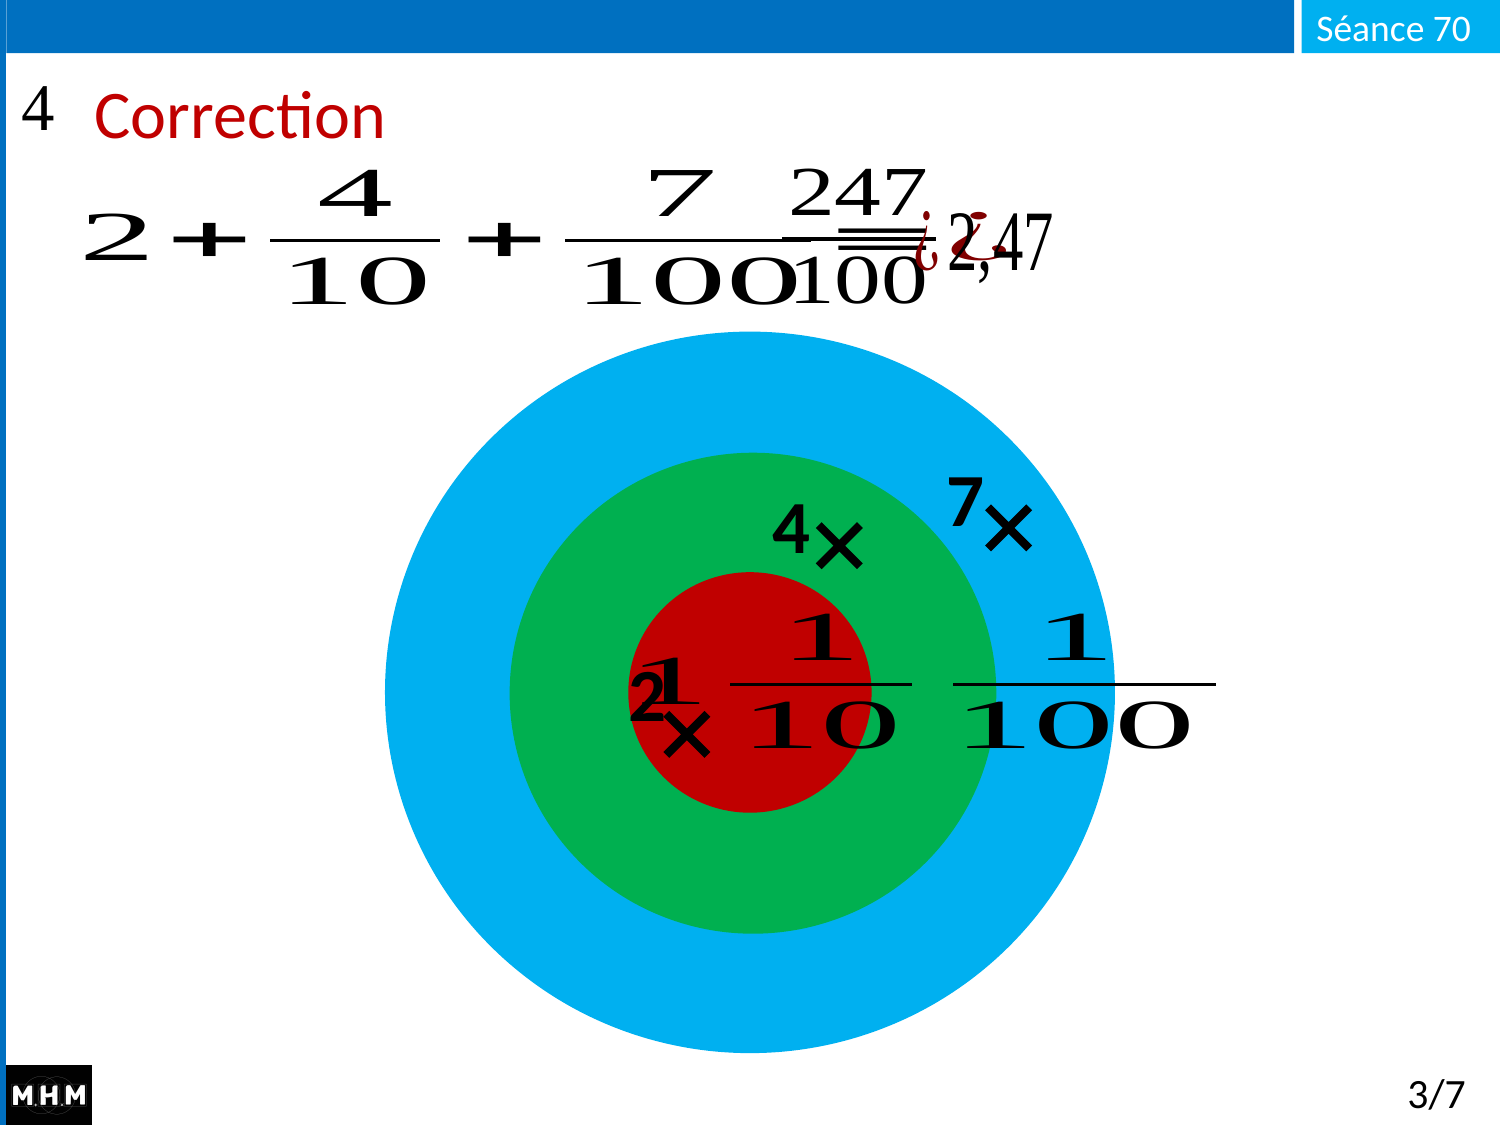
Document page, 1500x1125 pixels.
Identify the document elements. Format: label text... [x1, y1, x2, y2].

list 3/7 [1373, 1064, 1500, 1125]
picture [6, 1065, 92, 1125]
title Correction [79, 71, 1374, 161]
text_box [384, 331, 1219, 1054]
